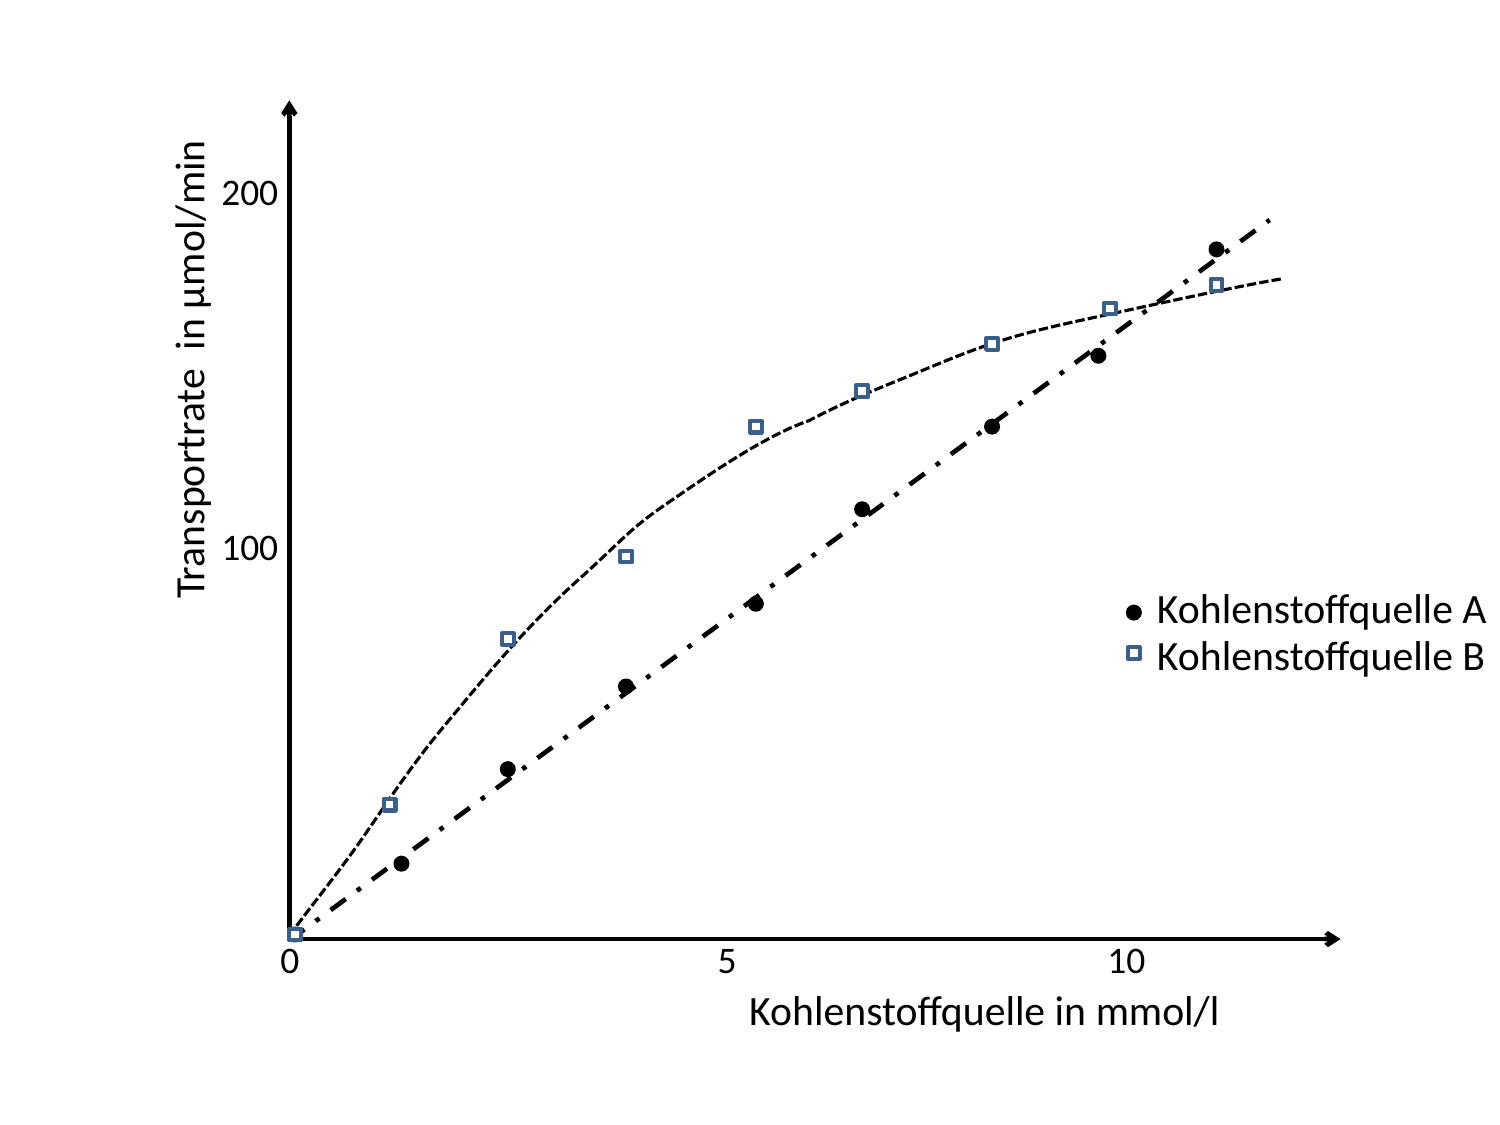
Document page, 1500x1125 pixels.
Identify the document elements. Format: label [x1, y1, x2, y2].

text_box [155, 100, 1500, 1042]
